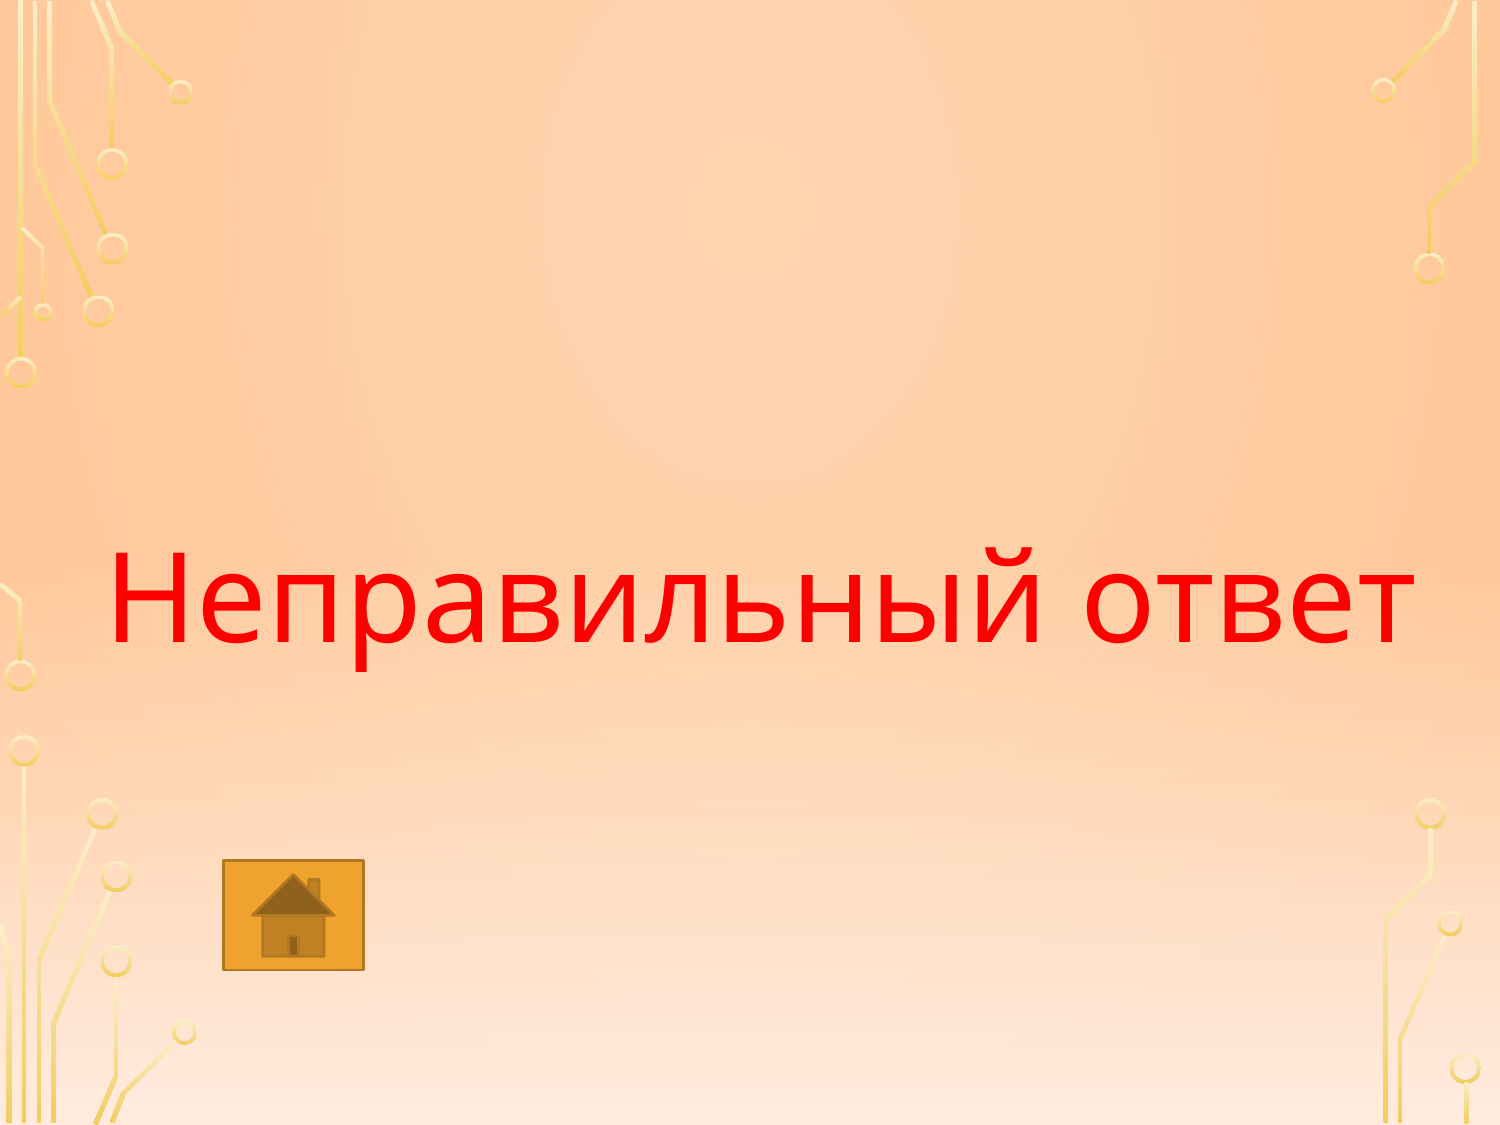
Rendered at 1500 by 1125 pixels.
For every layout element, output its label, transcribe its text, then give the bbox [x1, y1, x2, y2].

text_box [222, 859, 365, 971]
text_box Неправильный ответ [89, 510, 1433, 676]
